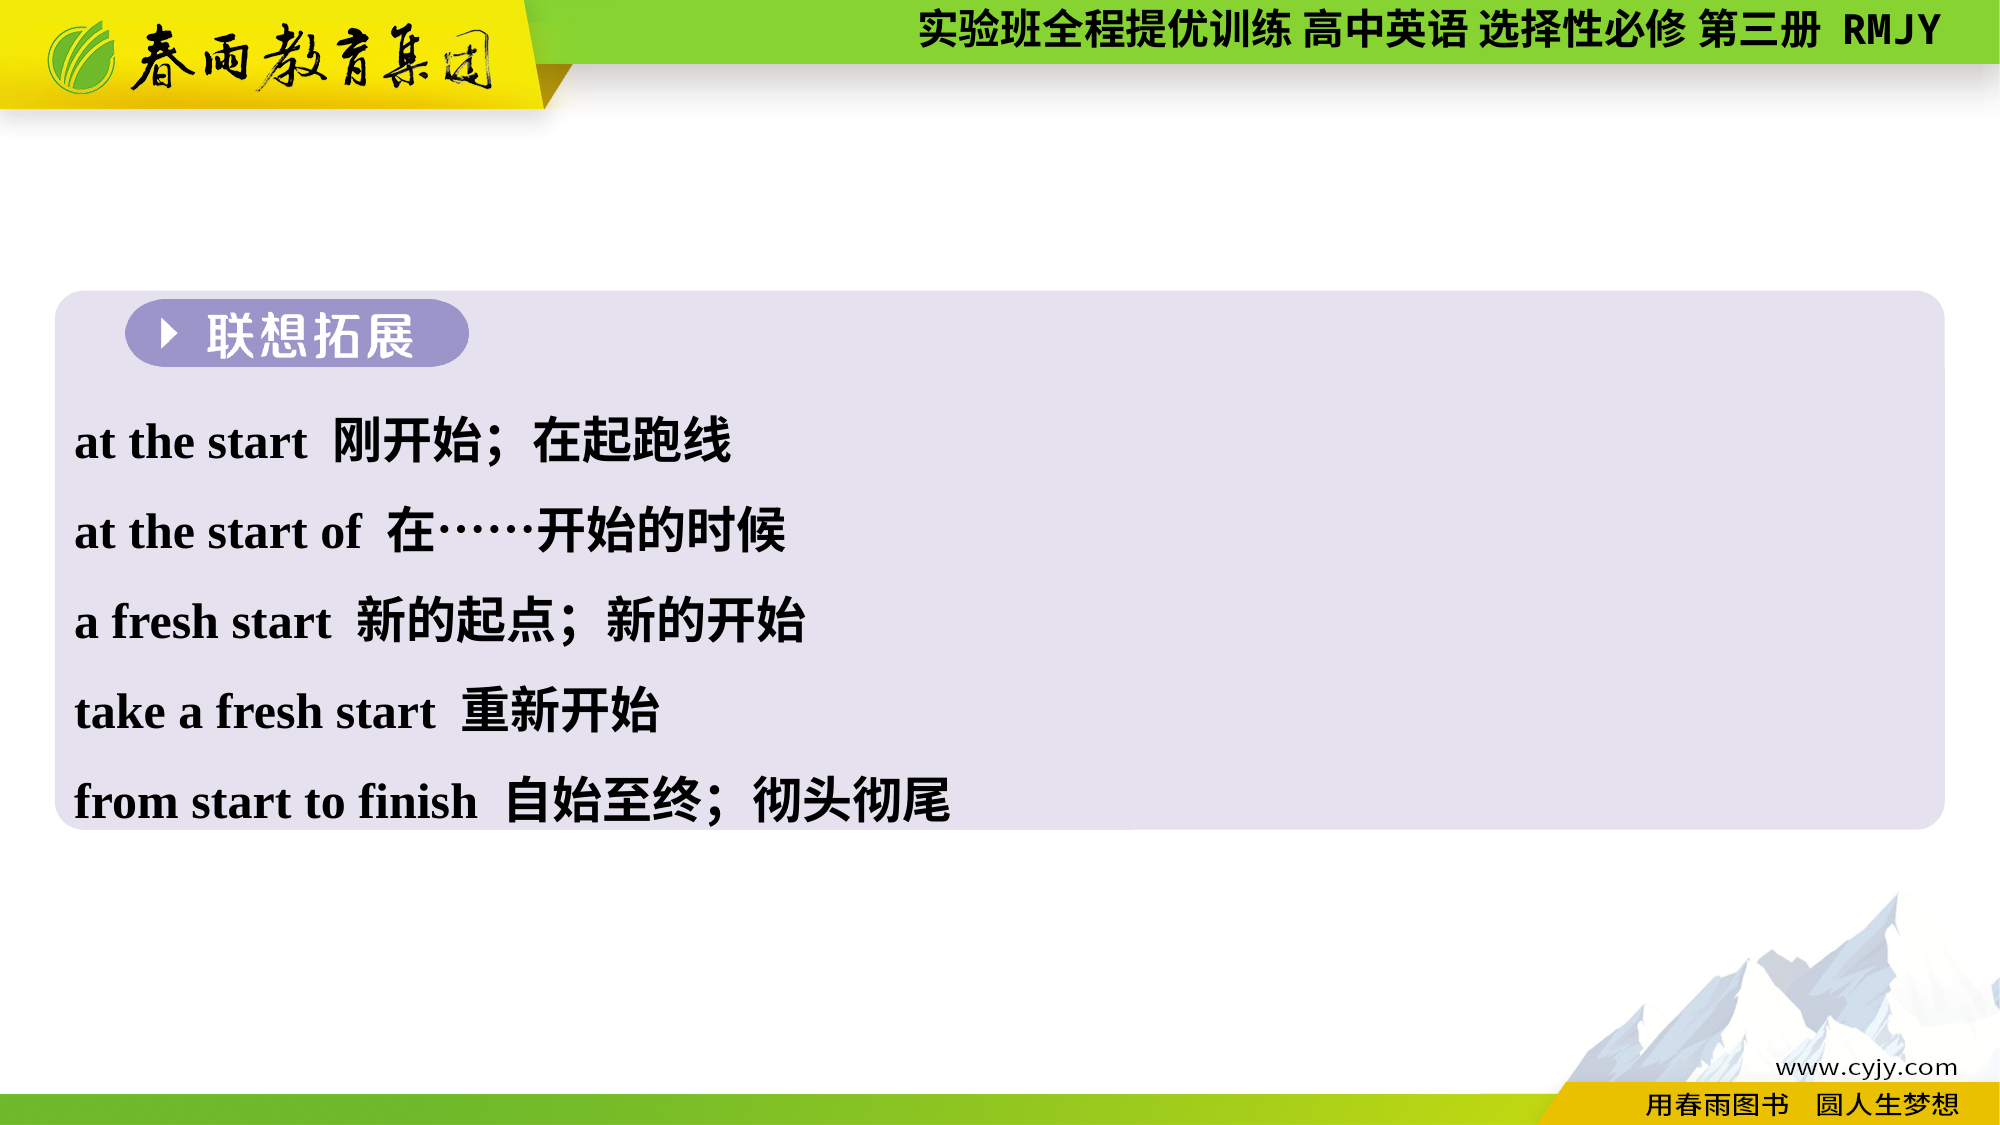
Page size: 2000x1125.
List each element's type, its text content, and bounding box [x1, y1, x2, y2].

text_box at the start 刚开始；在起跑线 at the start of 在……开始的时候 a fresh start 新的起点；新的开始 take a fresh start 重新开始 from start to finish 自始至终；彻头彻尾 [59, 371, 1944, 837]
text_box [54, 290, 1945, 816]
picture [0, 0, 2000, 1125]
